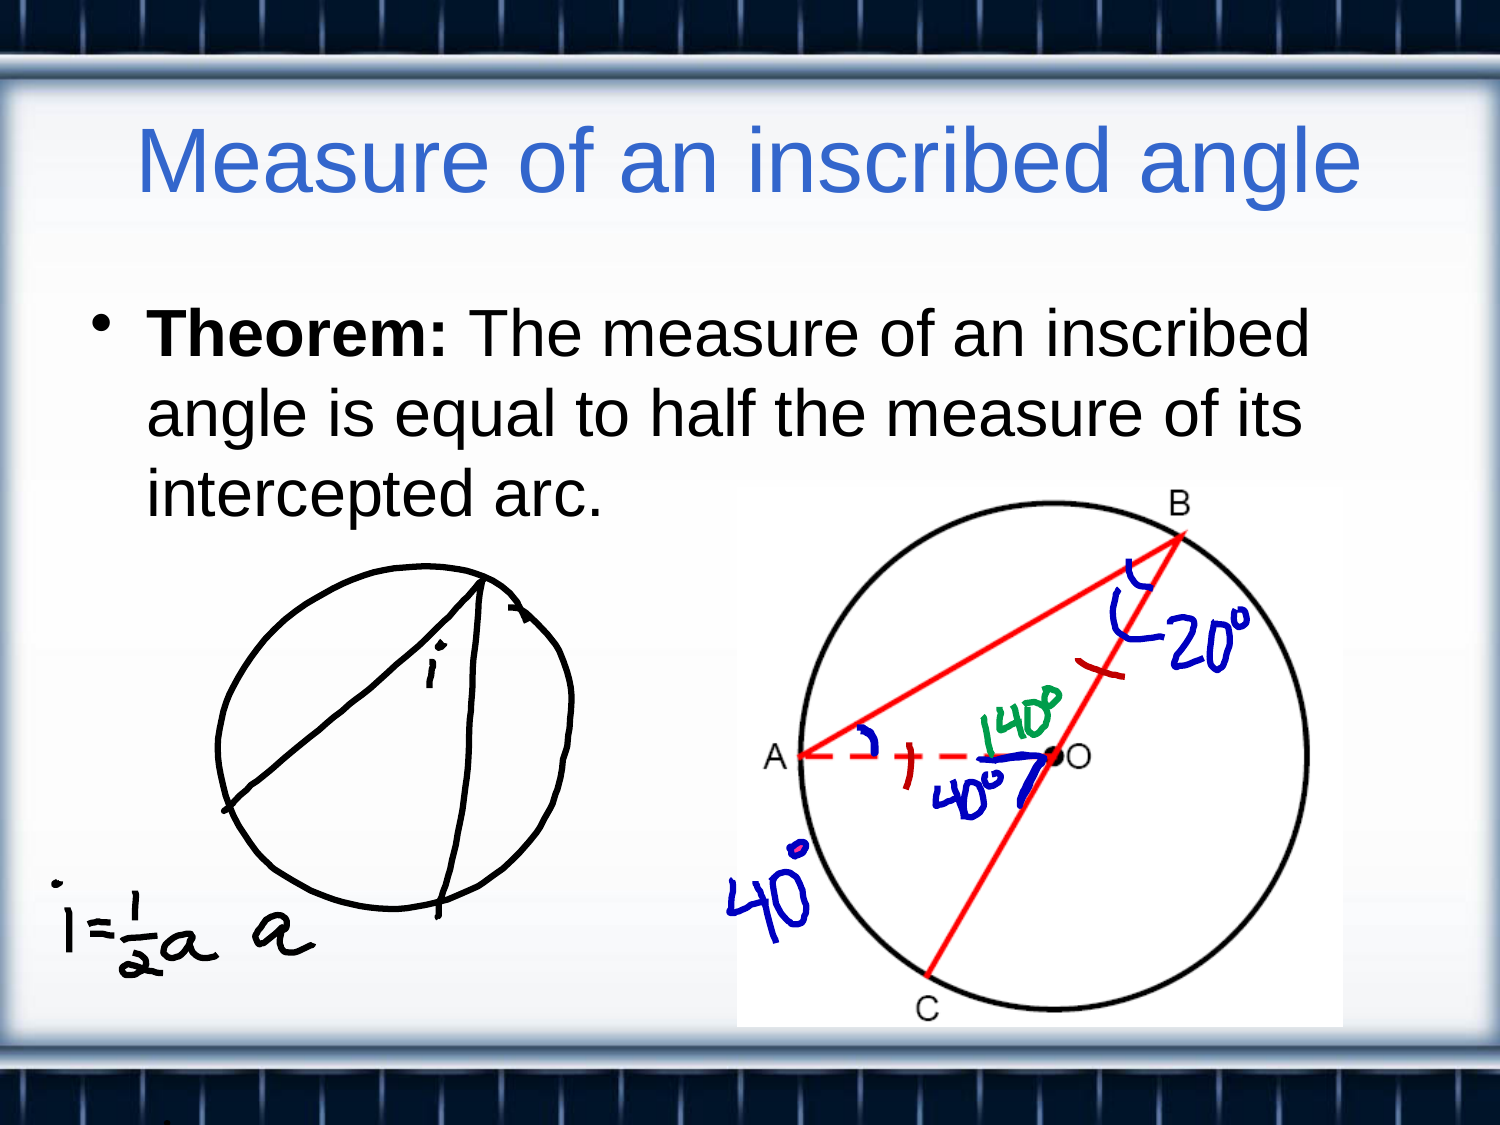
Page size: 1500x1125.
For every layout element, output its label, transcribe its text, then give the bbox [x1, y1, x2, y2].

text_box [437, 640, 446, 649]
text_box [121, 951, 164, 976]
picture [0, 0, 1500, 1125]
text_box [121, 934, 158, 942]
text_box [231, 814, 415, 910]
text_box [254, 914, 314, 954]
text_box [53, 880, 61, 886]
text_box [162, 932, 218, 959]
text_box [87, 920, 111, 925]
text_box [428, 661, 434, 689]
text_box [216, 565, 573, 903]
text_box [90, 932, 115, 937]
list Theorem: The measure of an inscribed angle is equal to half the measure of its intercepted arc. [74, 282, 1426, 1026]
title Measure of an inscribed angle [74, 62, 1426, 251]
text_box [66, 907, 71, 953]
text_box [223, 579, 484, 920]
